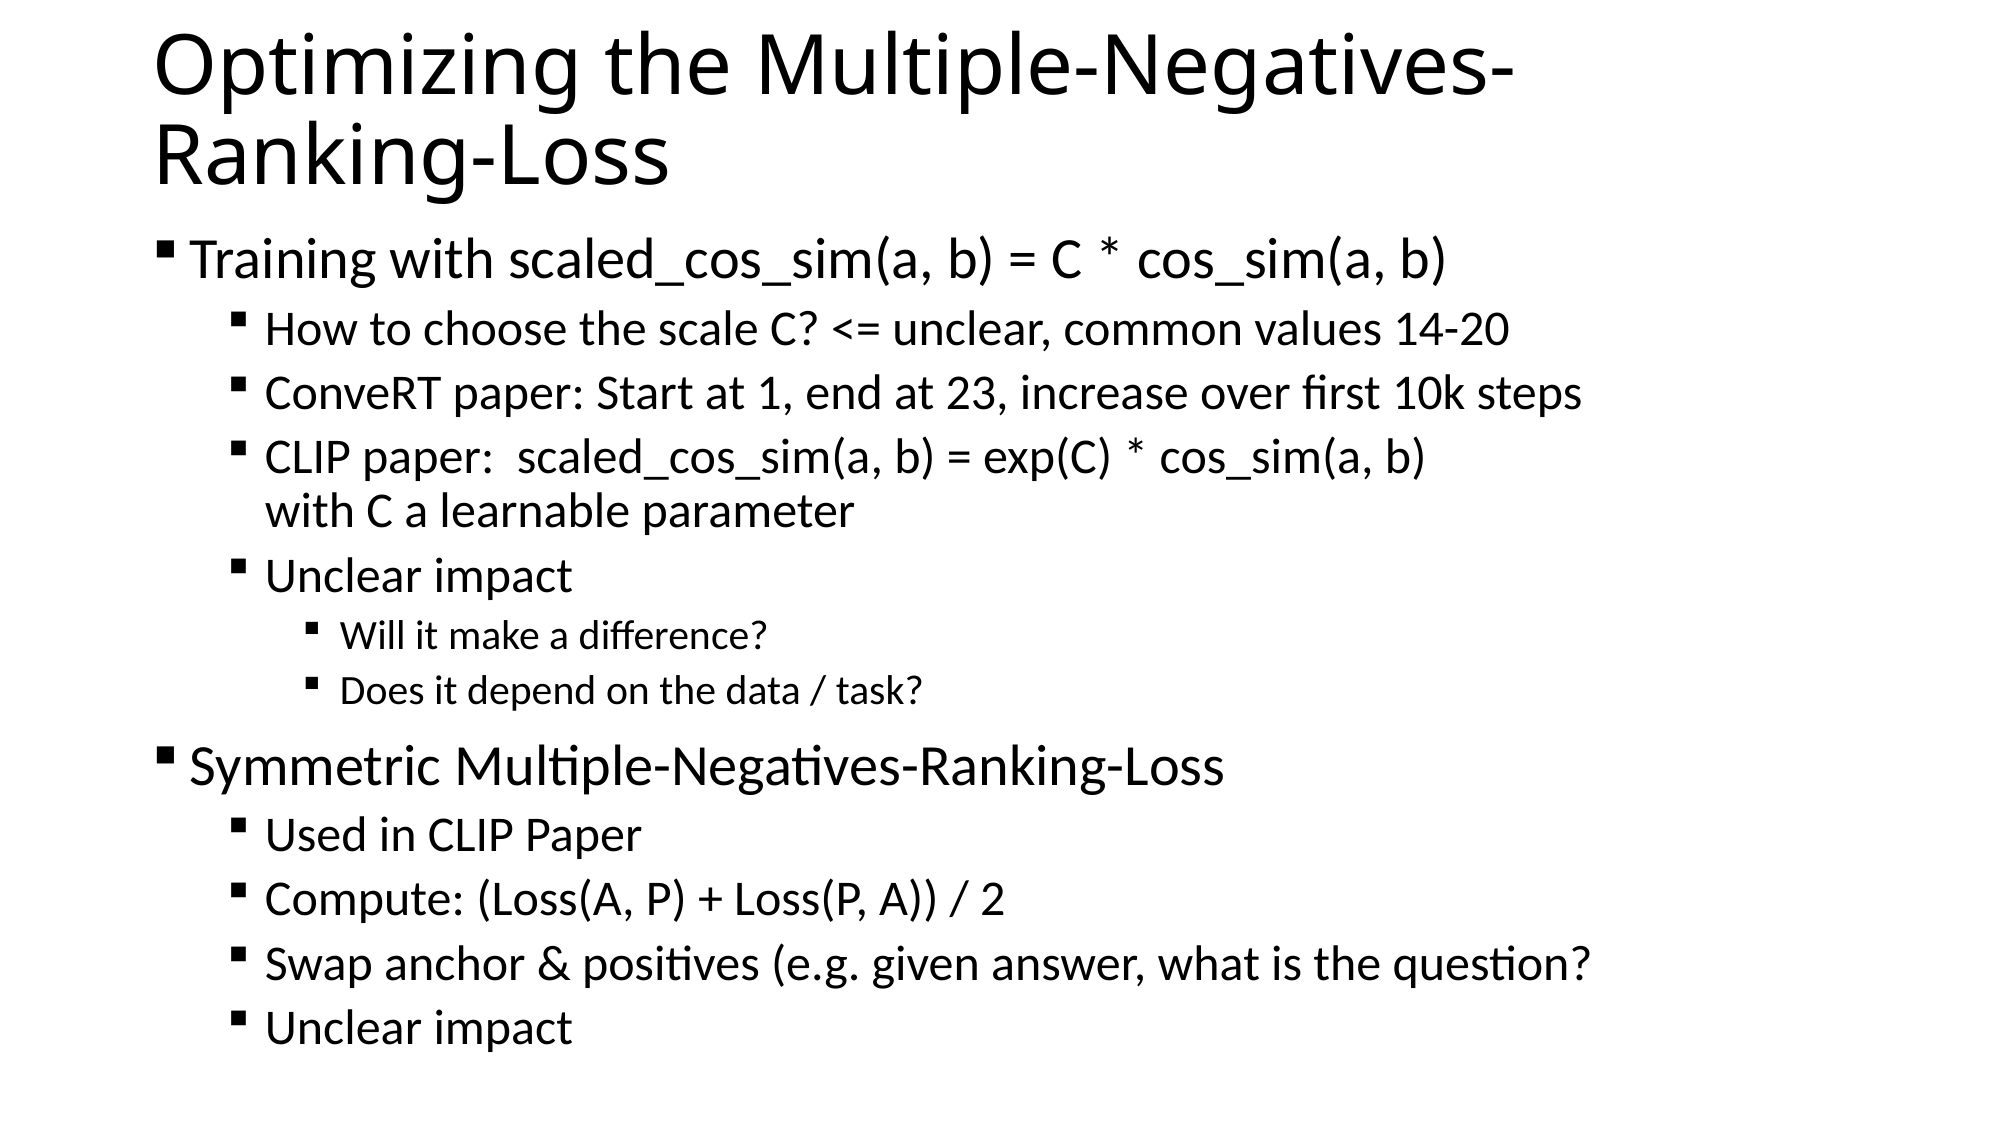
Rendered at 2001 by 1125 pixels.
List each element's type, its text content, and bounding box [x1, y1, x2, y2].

list Training with scaled_cos_sim(a, b) = C * cos_sim(a, b) How to choose the scale C? <= unclear, common values 14-20 ConveRT paper: Start at 1, end at 23, increase over first 10k steps CLIP paper: scaled_cos_sim(a, b) = exp(C) * cos_sim(a, b) with C a learnable parameter Unclear impact Will it make a difference? Does it depend on the data / task? Symmetric Multiple-Negatives-Ranking-Loss Used in CLIP Paper Compute: (Loss(A, P) + Loss(P, A)) / 2 Swap anchor & positives (e.g. given answer, what is the question? Unclear impact [137, 221, 1863, 1089]
title Optimizing the Multiple-Negatives-Ranking-Loss [137, 3, 1863, 221]
